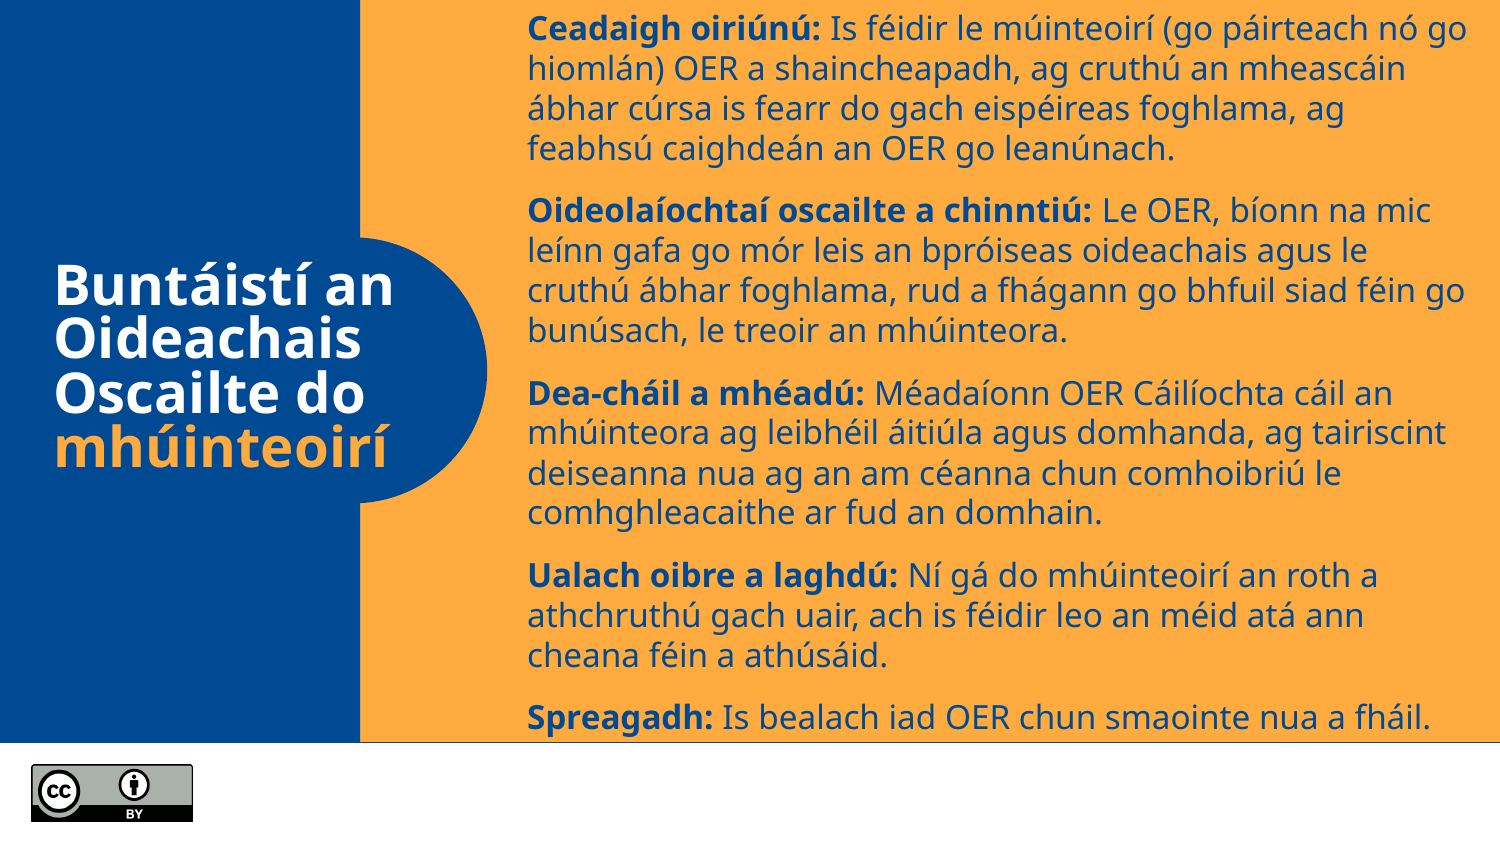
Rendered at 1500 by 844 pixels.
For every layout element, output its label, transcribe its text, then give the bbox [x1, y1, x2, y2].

text_box [421, 255, 488, 485]
text_box Buntáistí an Oideachais Oscailte do mhúinteoirí [38, 246, 421, 493]
text_box [304, 237, 401, 246]
text_box [0, 750, 1500, 844]
text_box Ceadaigh oiriúnú: Is féidir le múinteoirí (go páirteach nó go hiomlán) OER a shaincheapadh, ag cruthú an mheascáin ábhar cúrsa is fearr do gach eispéireas foghlama, ag feabhsú caighdeán an OER go leanúnach. Oideolaíochtaí oscailte a chinntiú: Le OER, bíonn na mic leínn gafa go mór leis an bpróiseas oideachais agus le cruthú ábhar foghlama, rud a fhágann go bhfuil siad féin go bunúsach, le treoir an mhúinteora. Dea-cháil a mhéadú: Méadaíonn OER Cáilíochta cáil an mhúinteora ag leibhéil áitiúla agus domhanda, ag tairiscint deiseanna nua ag an am céanna chun comhoibriú le comhghleacaithe ar fud an domhain. Ualach oibre a laghdú: Ní gá do mhúinteoirí an roth a athchruthú gach uair, ach is féidir leo an méid atá ann cheana féin a athúsáid. Spreagadh: Is bealach iad OER chun smaointe nua a fháil. [512, 0, 1487, 741]
text_box [0, 0, 361, 742]
text_box [300, 493, 405, 504]
picture [31, 764, 193, 822]
